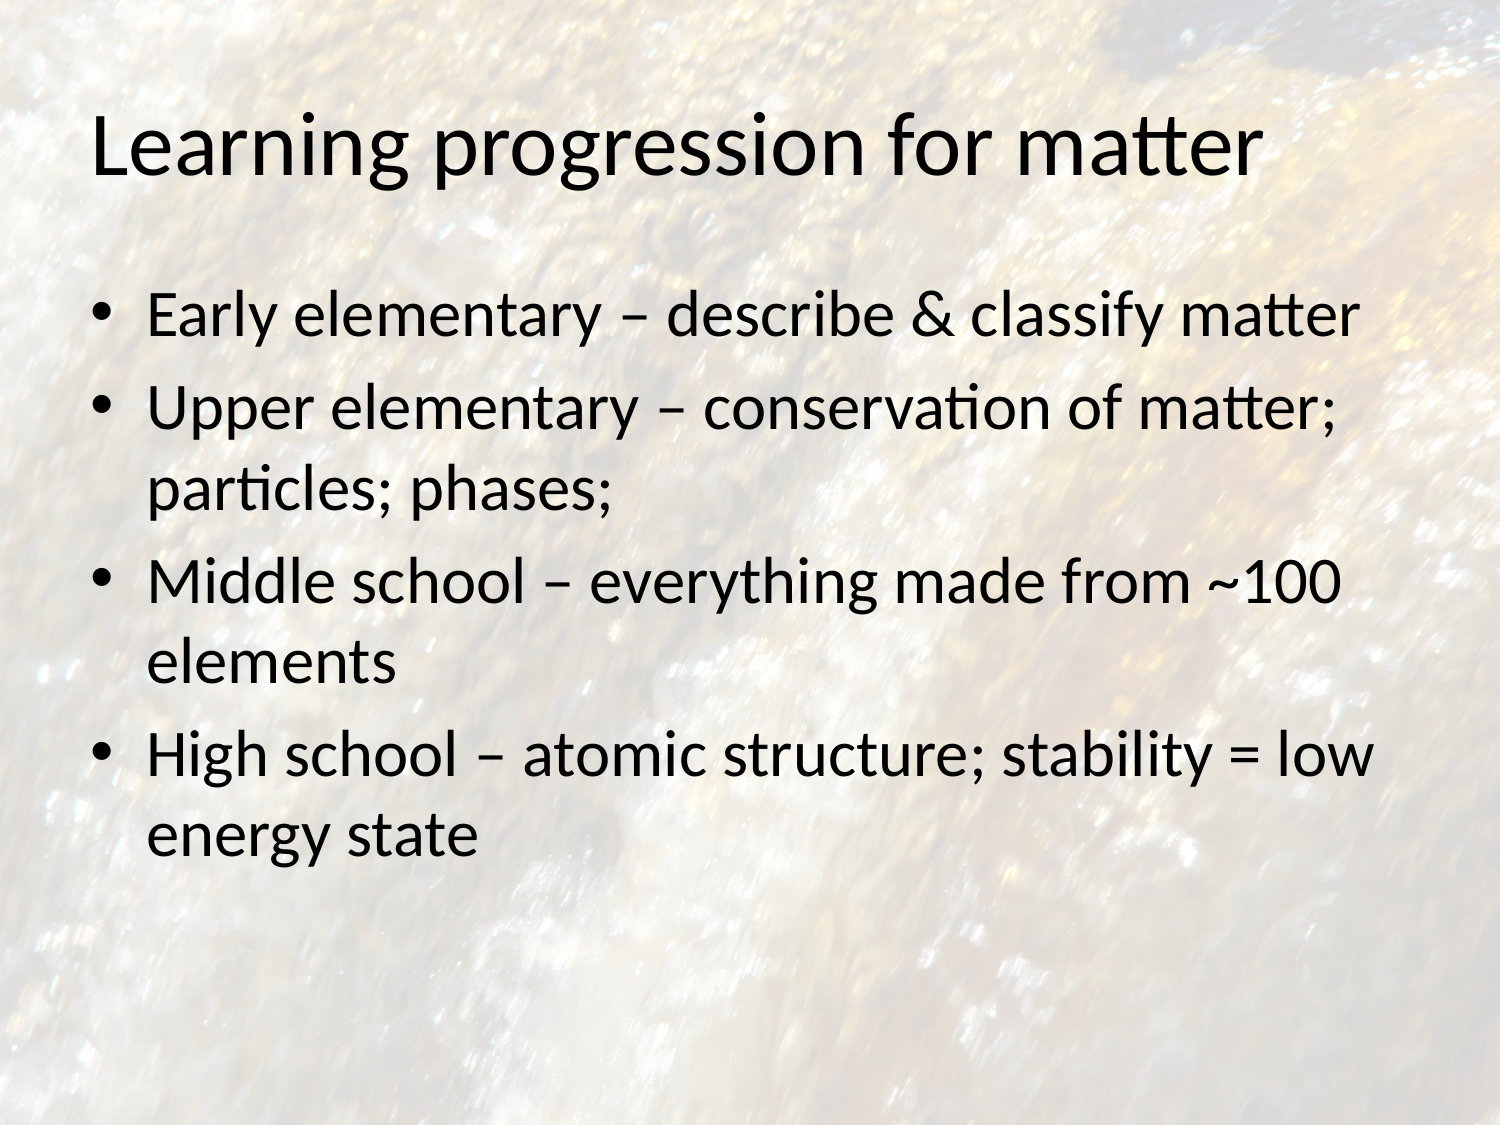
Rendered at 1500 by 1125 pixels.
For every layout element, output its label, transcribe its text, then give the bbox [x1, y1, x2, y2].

list Early elementary – describe & classify matter Upper elementary – conservation of matter; particles; phases; Middle school – everything made from ~100 elements High school – atomic structure; stability = low energy state [75, 262, 1425, 1005]
title Learning progression for matter [75, 45, 1425, 233]
